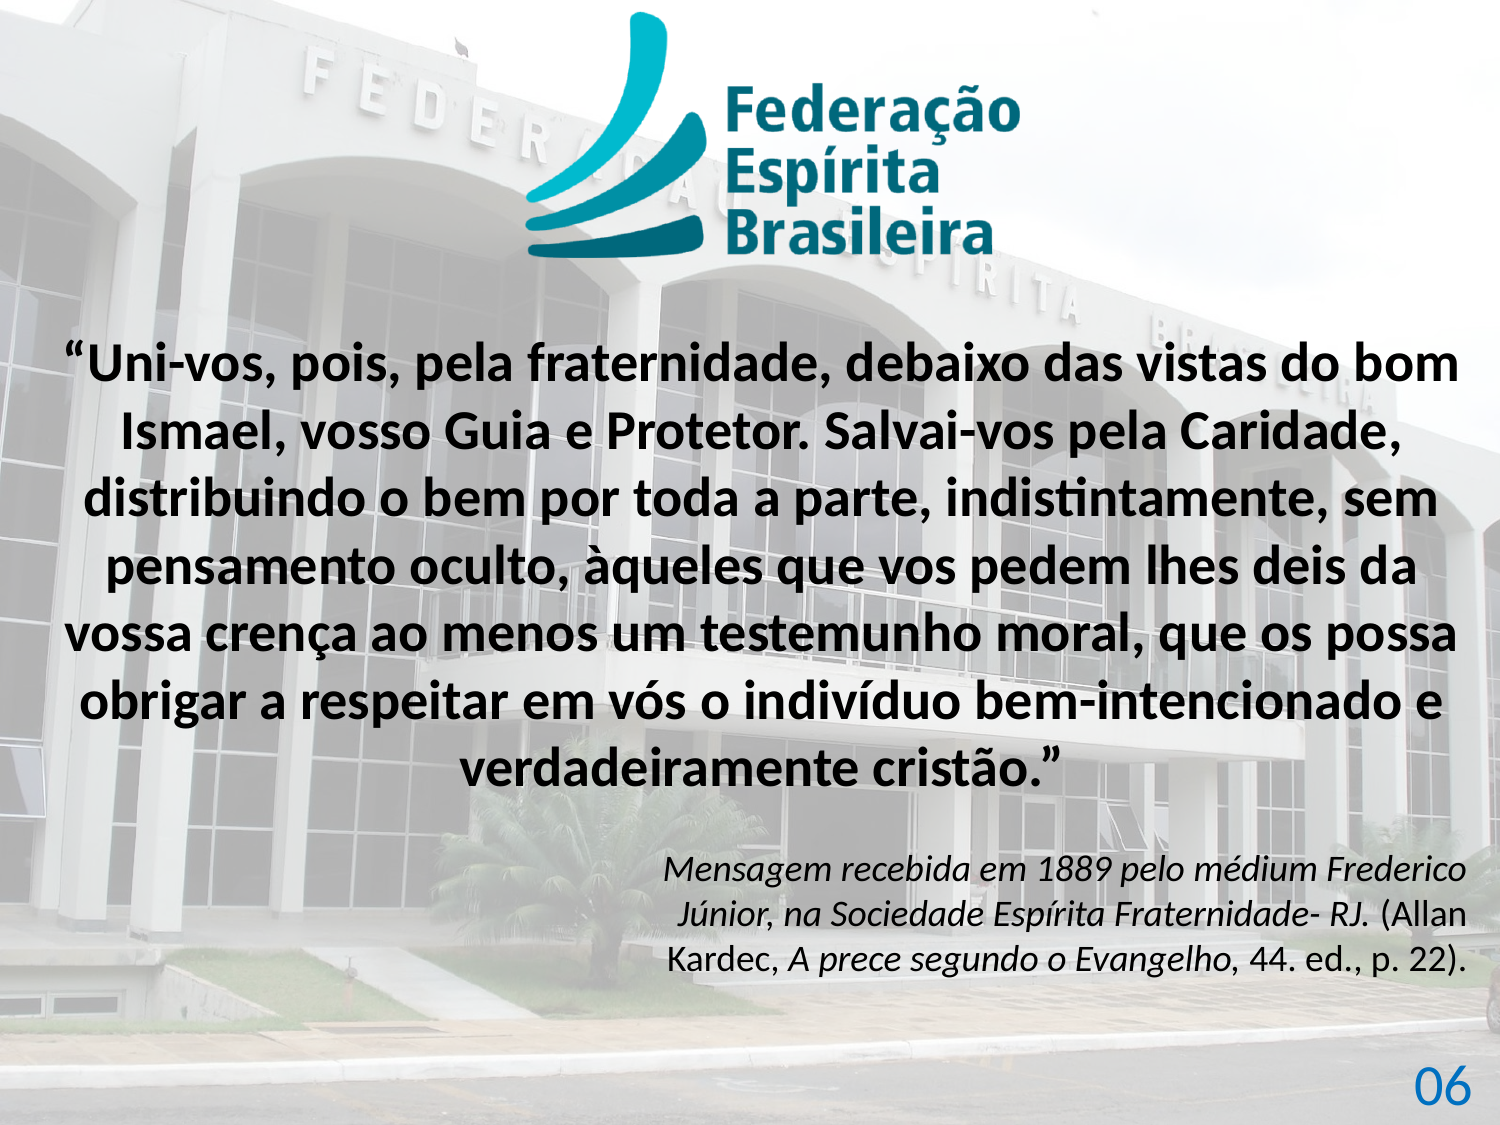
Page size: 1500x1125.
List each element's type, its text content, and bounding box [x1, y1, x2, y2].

text_box 06 [1387, 1040, 1500, 1125]
text_box Mensagem recebida em 1889 pelo médium Frederico Júnior, na Sociedade Espírita Fraternidade- RJ. (Allan Kardec, A prece segundo o Evangelho, 44. ed., p. 22). [620, 836, 1483, 986]
picture [525, 11, 1020, 258]
text_box “Uni-vos, pois, pela fraternidade, debaixo das vistas do bom Ismael, vosso Guia e Protetor. Salvai-vos pela Caridade, distribuindo o bem por toda a parte, indistintamente, sem pensamento oculto, àqueles que vos pedem lhes deis da vossa crença ao menos um testemunho moral, que os possa obrigar a respeitar em vós o indivíduo bem-intencionado e verdadeiramente cristão.” [41, 318, 1483, 806]
